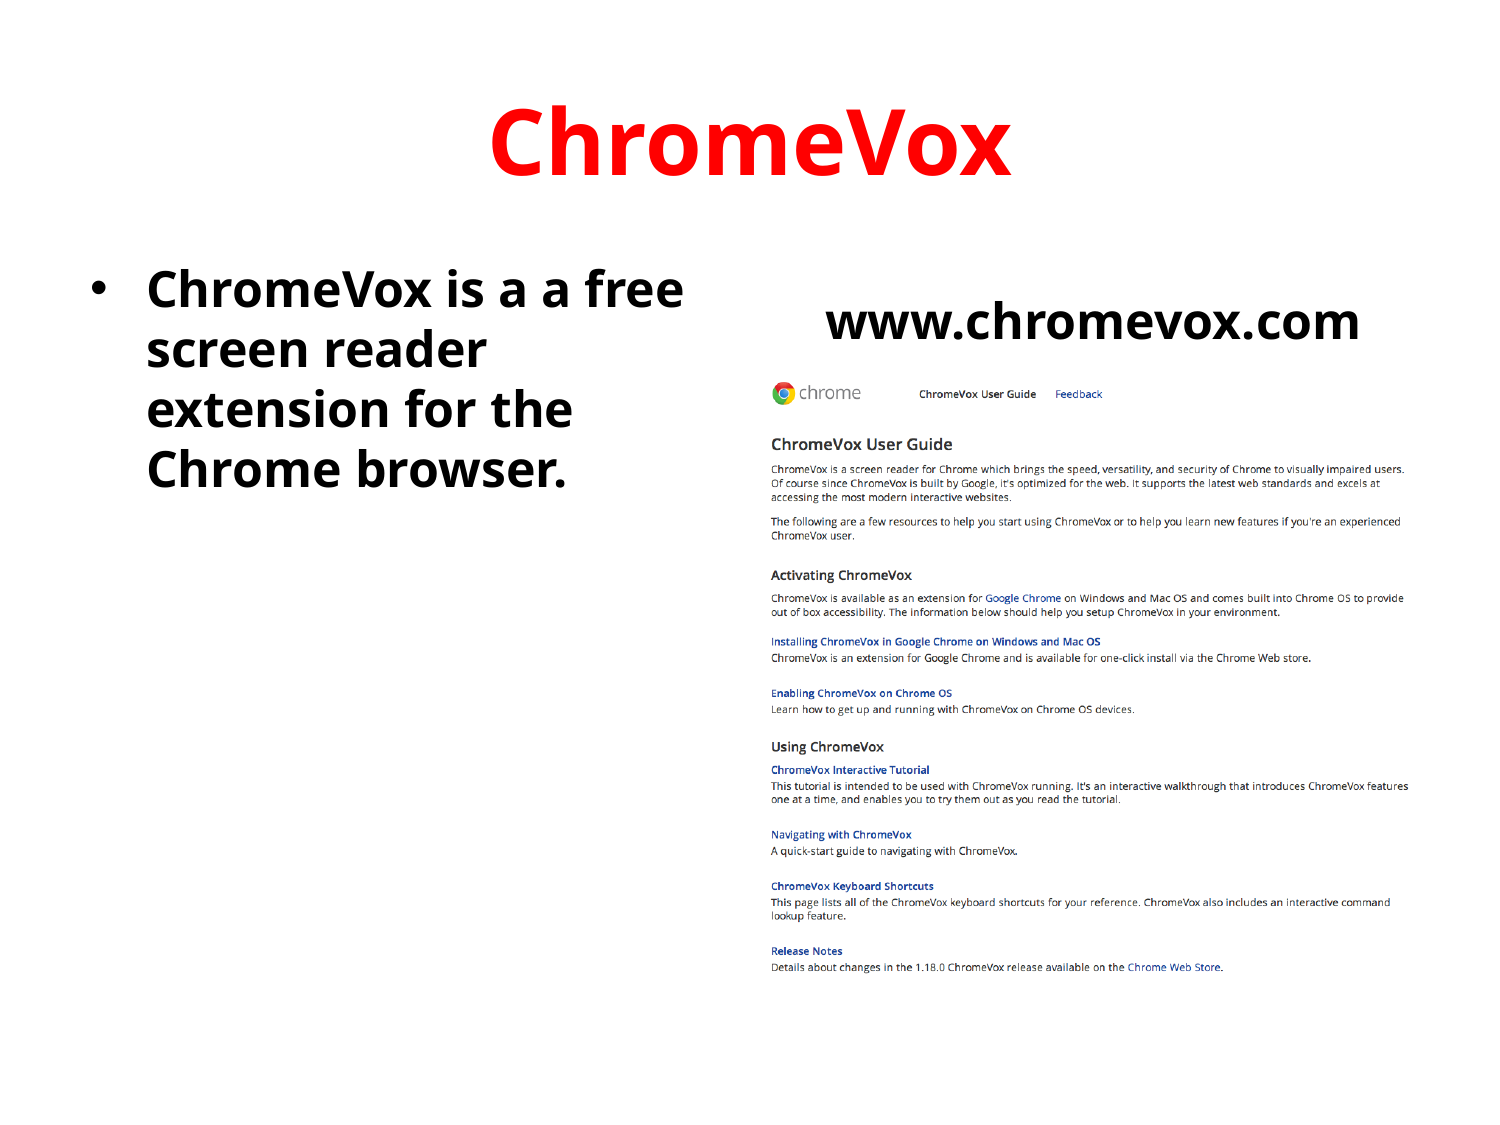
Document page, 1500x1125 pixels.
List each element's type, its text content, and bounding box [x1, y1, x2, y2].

list www.chromevox.com [761, 251, 1425, 356]
list ChromeVox is a a free screen reader extension for the Chrome browser. [75, 249, 738, 1005]
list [761, 356, 1426, 1006]
title ChromeVox [75, 45, 1425, 233]
